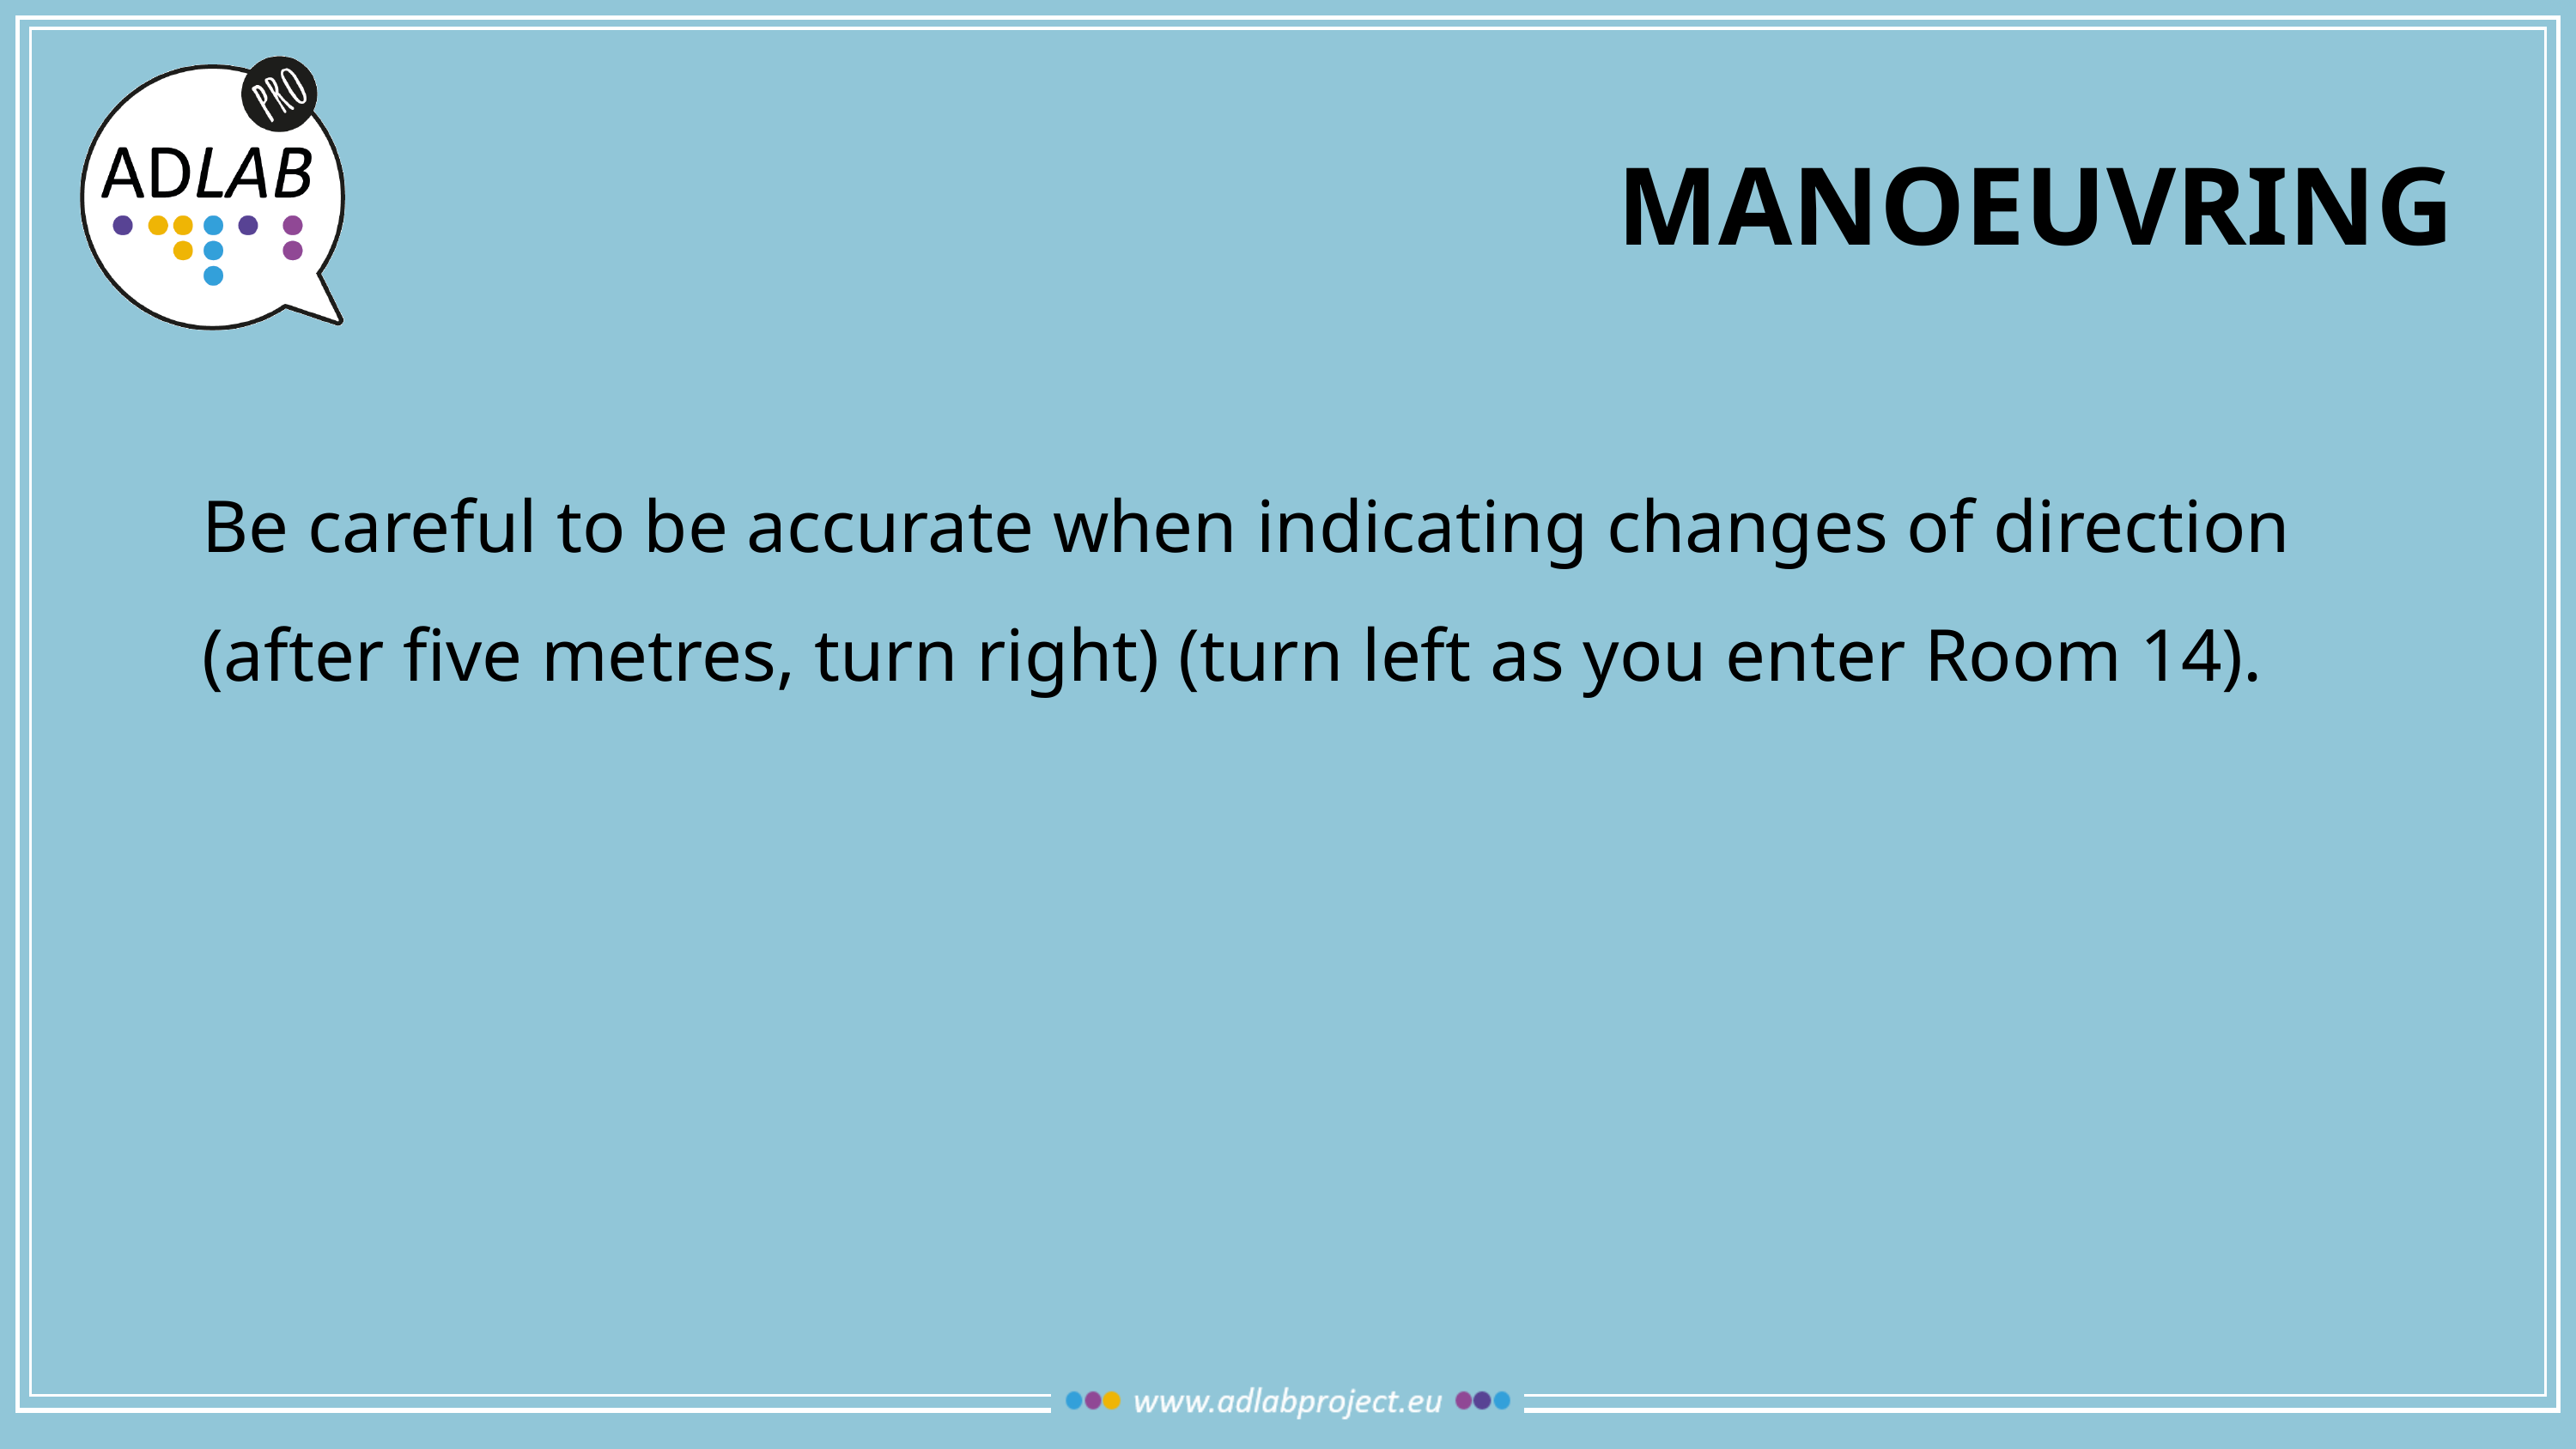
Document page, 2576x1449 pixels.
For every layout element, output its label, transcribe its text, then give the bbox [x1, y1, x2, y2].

list Be careful to be accurate when indicating changes of direction (after five metres, turn right) (turn left as you enter Room 14). [150, 431, 2467, 1087]
title manoeuvring [384, 70, 2467, 351]
picture [72, 49, 353, 330]
picture [1051, 1378, 1524, 1429]
